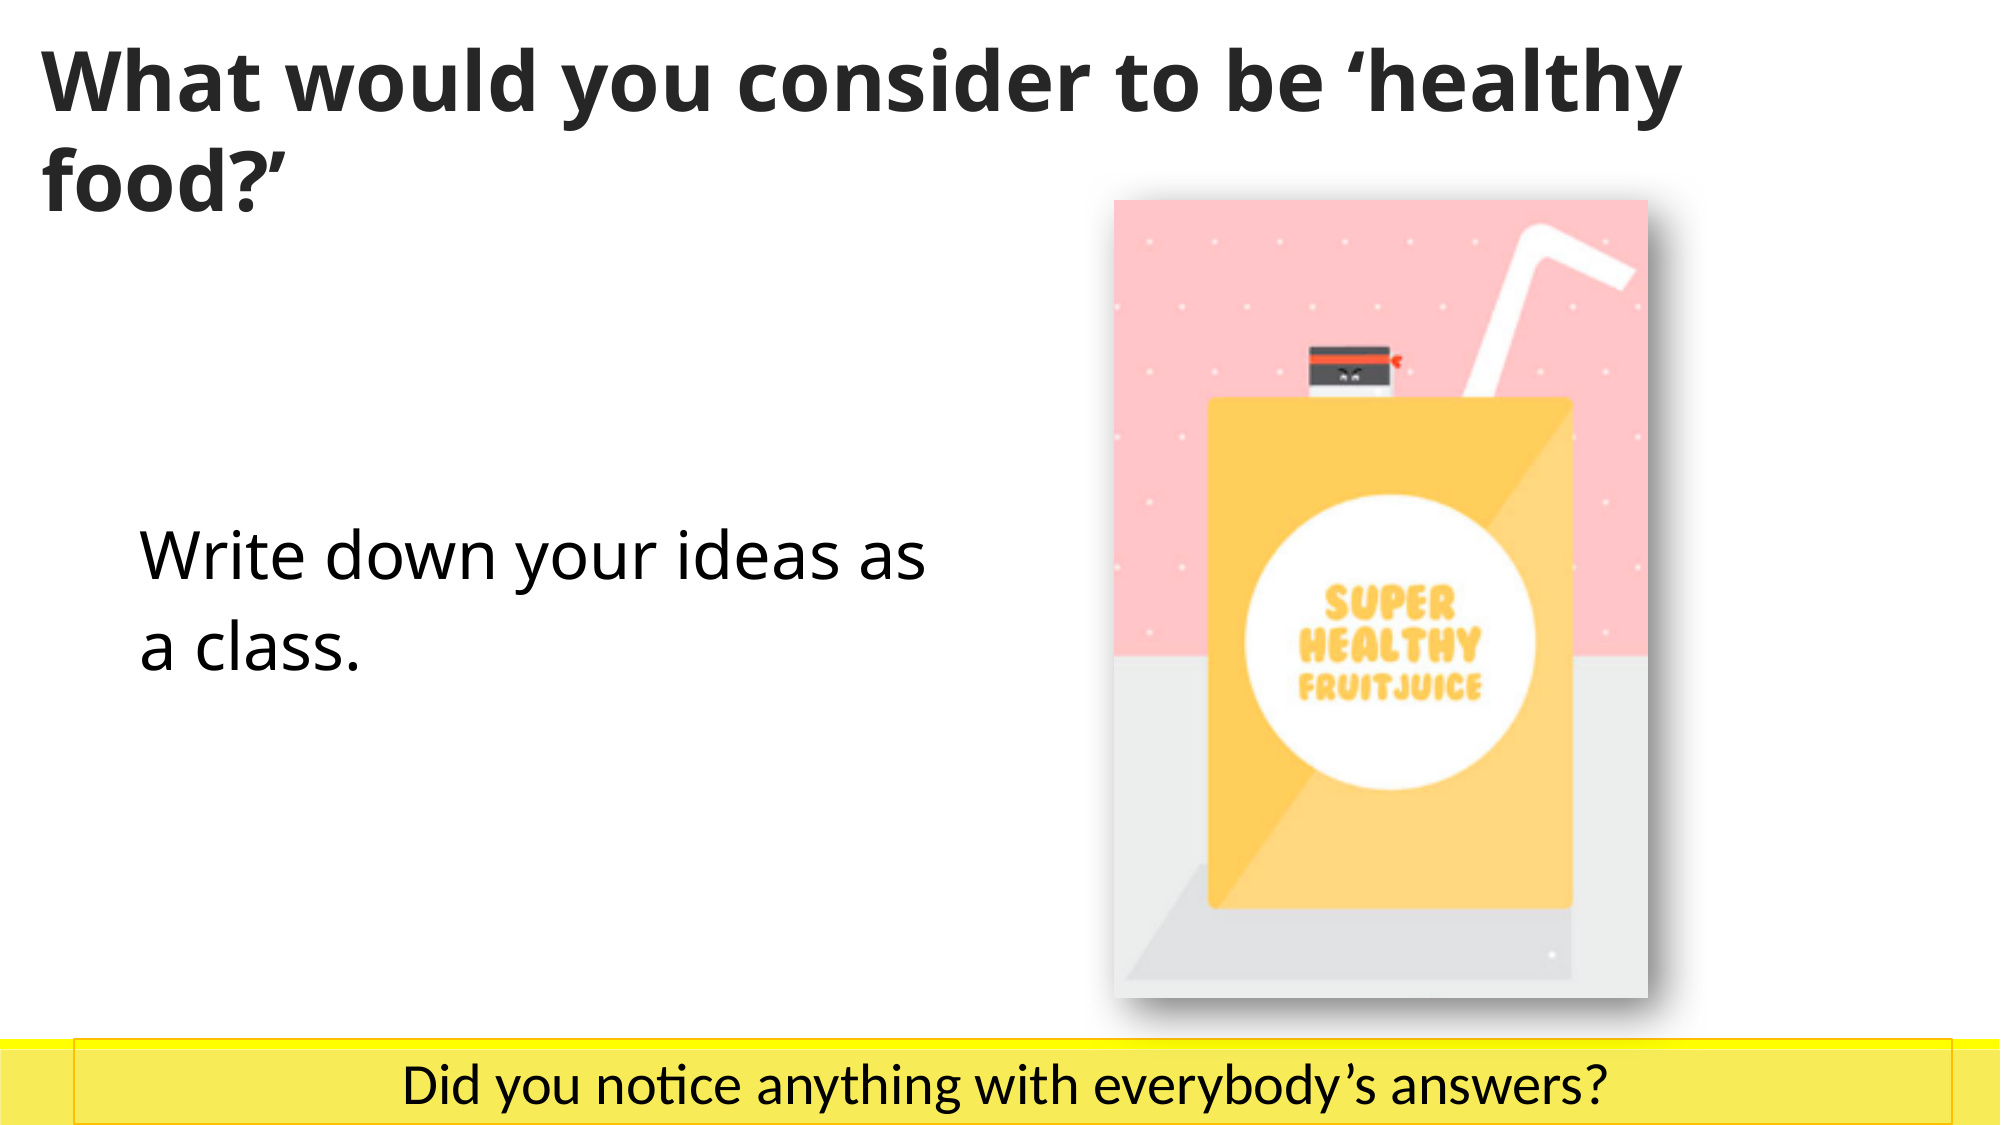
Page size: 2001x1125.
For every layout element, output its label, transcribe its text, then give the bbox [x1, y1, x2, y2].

picture [1113, 199, 1649, 999]
text_box Did you notice anything with everybody’s answers? [73, 1038, 1953, 1125]
text_box What would you consider to be ‘healthy food?’ [26, 21, 1953, 236]
table_header Write down your ideas as a class. [125, 399, 971, 799]
